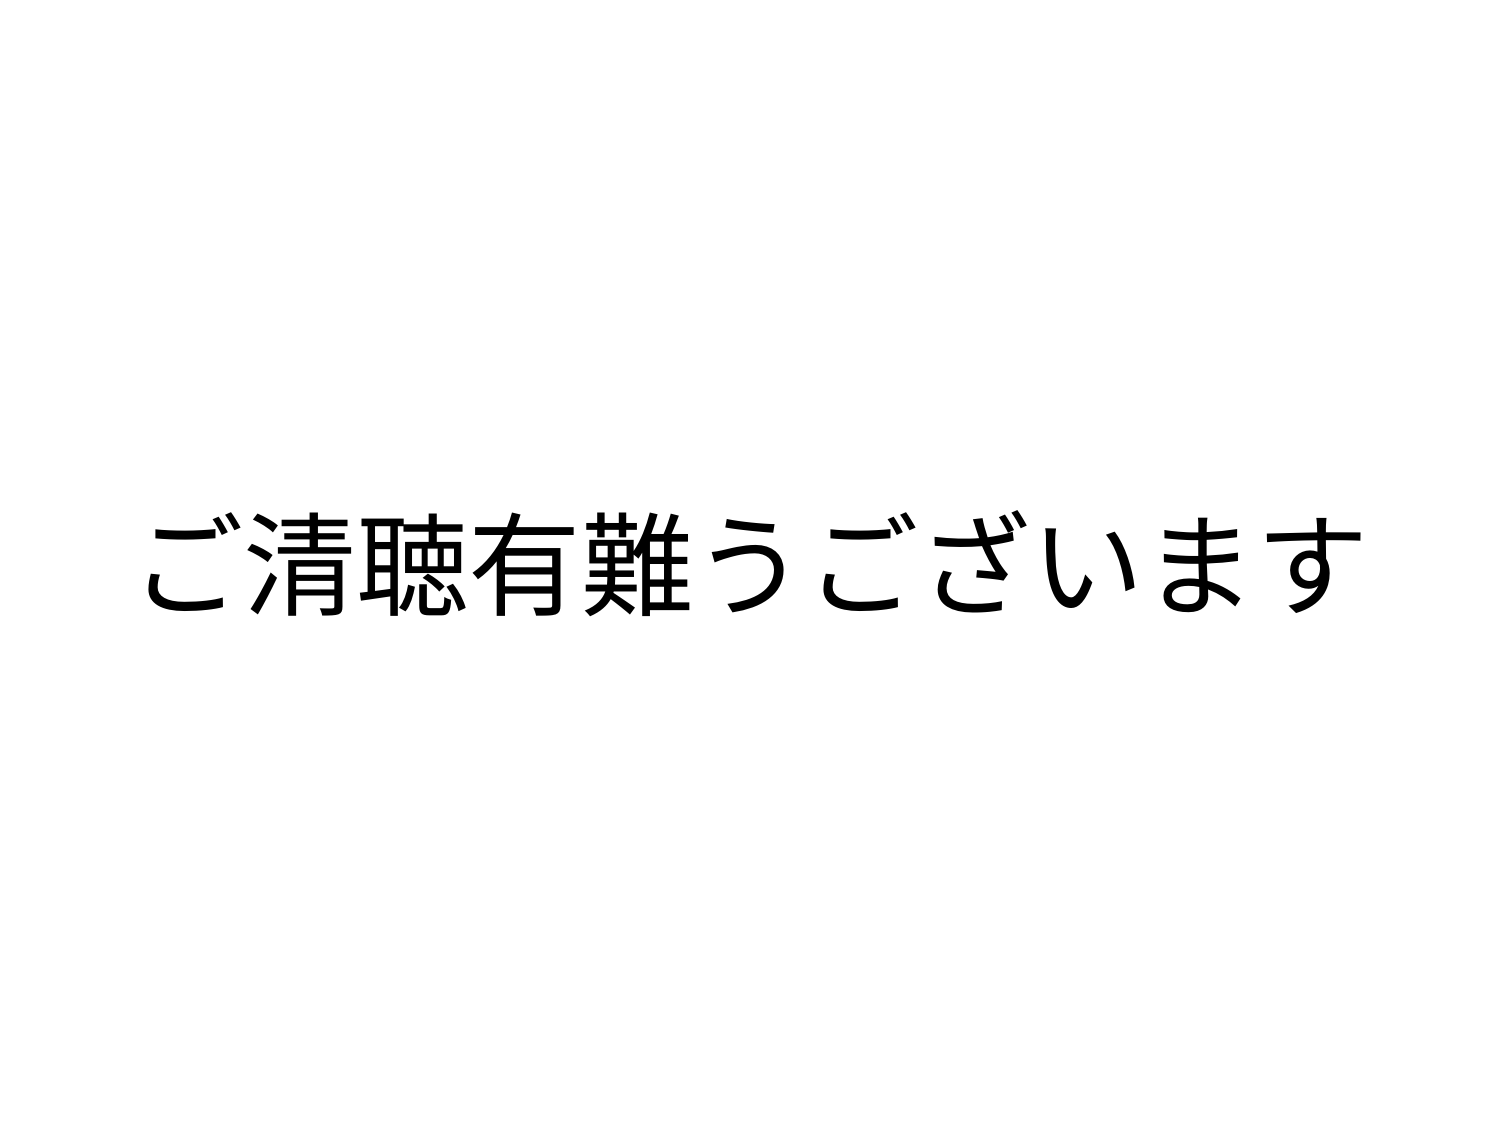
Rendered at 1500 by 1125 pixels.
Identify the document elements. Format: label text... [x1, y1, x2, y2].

text_box ご清聴有難うございます [0, 487, 1500, 638]
